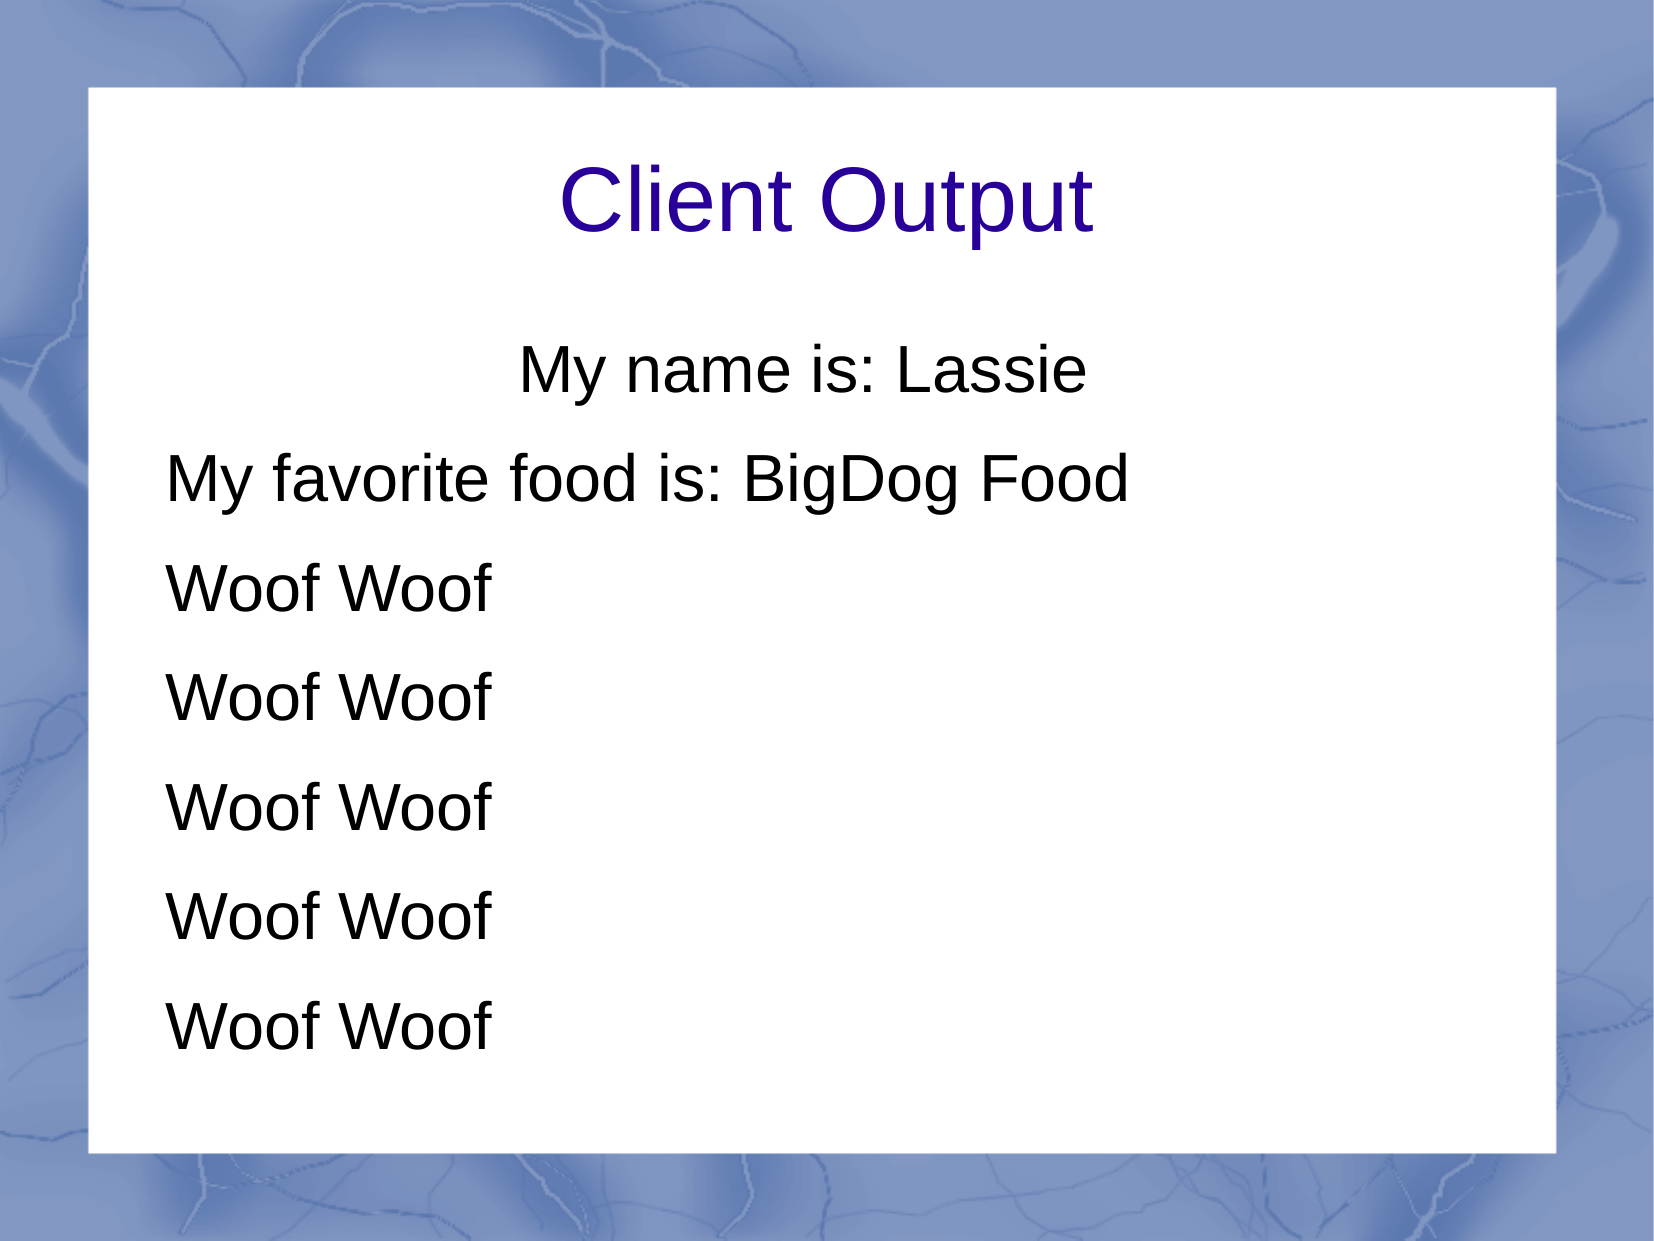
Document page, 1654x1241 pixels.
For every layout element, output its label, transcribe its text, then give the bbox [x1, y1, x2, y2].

title Client Output [118, 90, 1536, 298]
picture [0, 0, 1654, 1241]
list My name is: Lassie My favorite food is: BigDog Food Woof Woof Woof Woof Woof Woof Woof Woof Woof Woof [147, 325, 1506, 1063]
